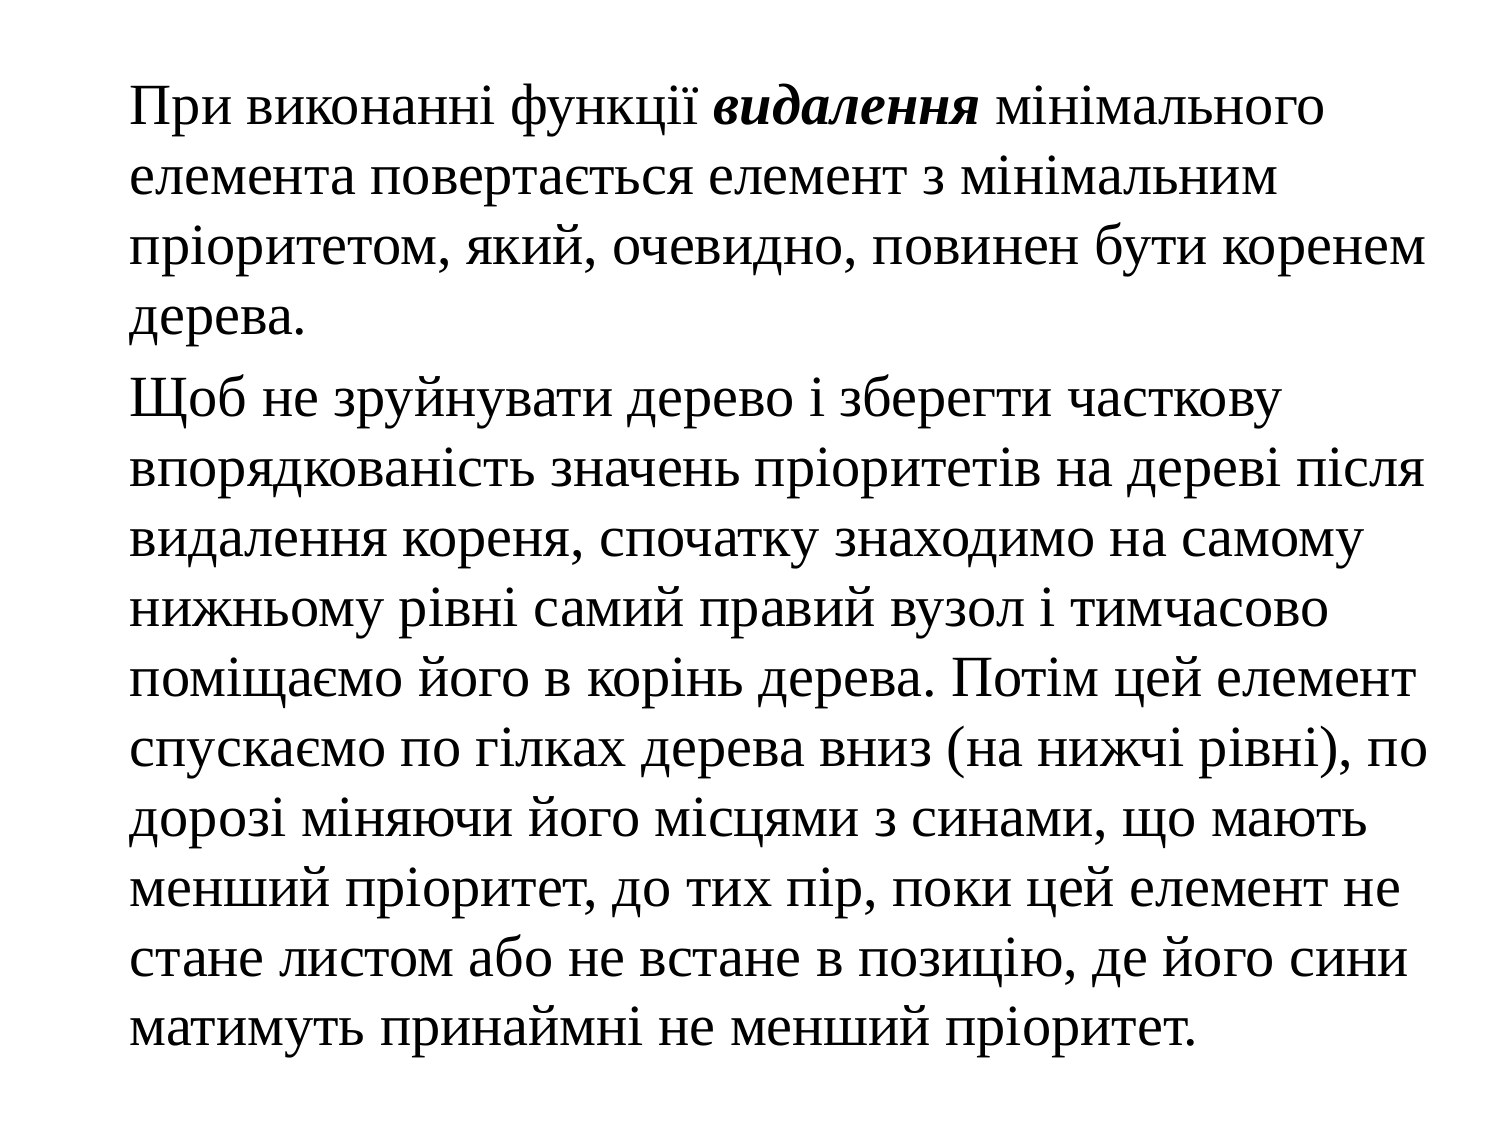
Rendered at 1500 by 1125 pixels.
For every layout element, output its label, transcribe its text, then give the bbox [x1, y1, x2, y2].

list При виконанні функції видалення мінімального елемента повертається елемент з мінімальним пріоритетом, який, очевидно, повинен бути коренем дерева. Щоб не зруйнувати дерево і зберегти часткову впорядкованість значень пріоритетів на дереві після видалення кореня, спочатку знаходимо на самому нижньому рівні самий правий вузол і тимчасово поміщаємо його в корінь дерева. Потім цей елемент спускаємо по гілках дерева вниз (на нижчі рівні), по дорозі міняючи його місцями з синами, що мають менший пріоритет, до тих пір, поки цей елемент не стане листом або не встане в позицію, де його сини матимуть принаймні не менший пріоритет. [0, 58, 1500, 1125]
